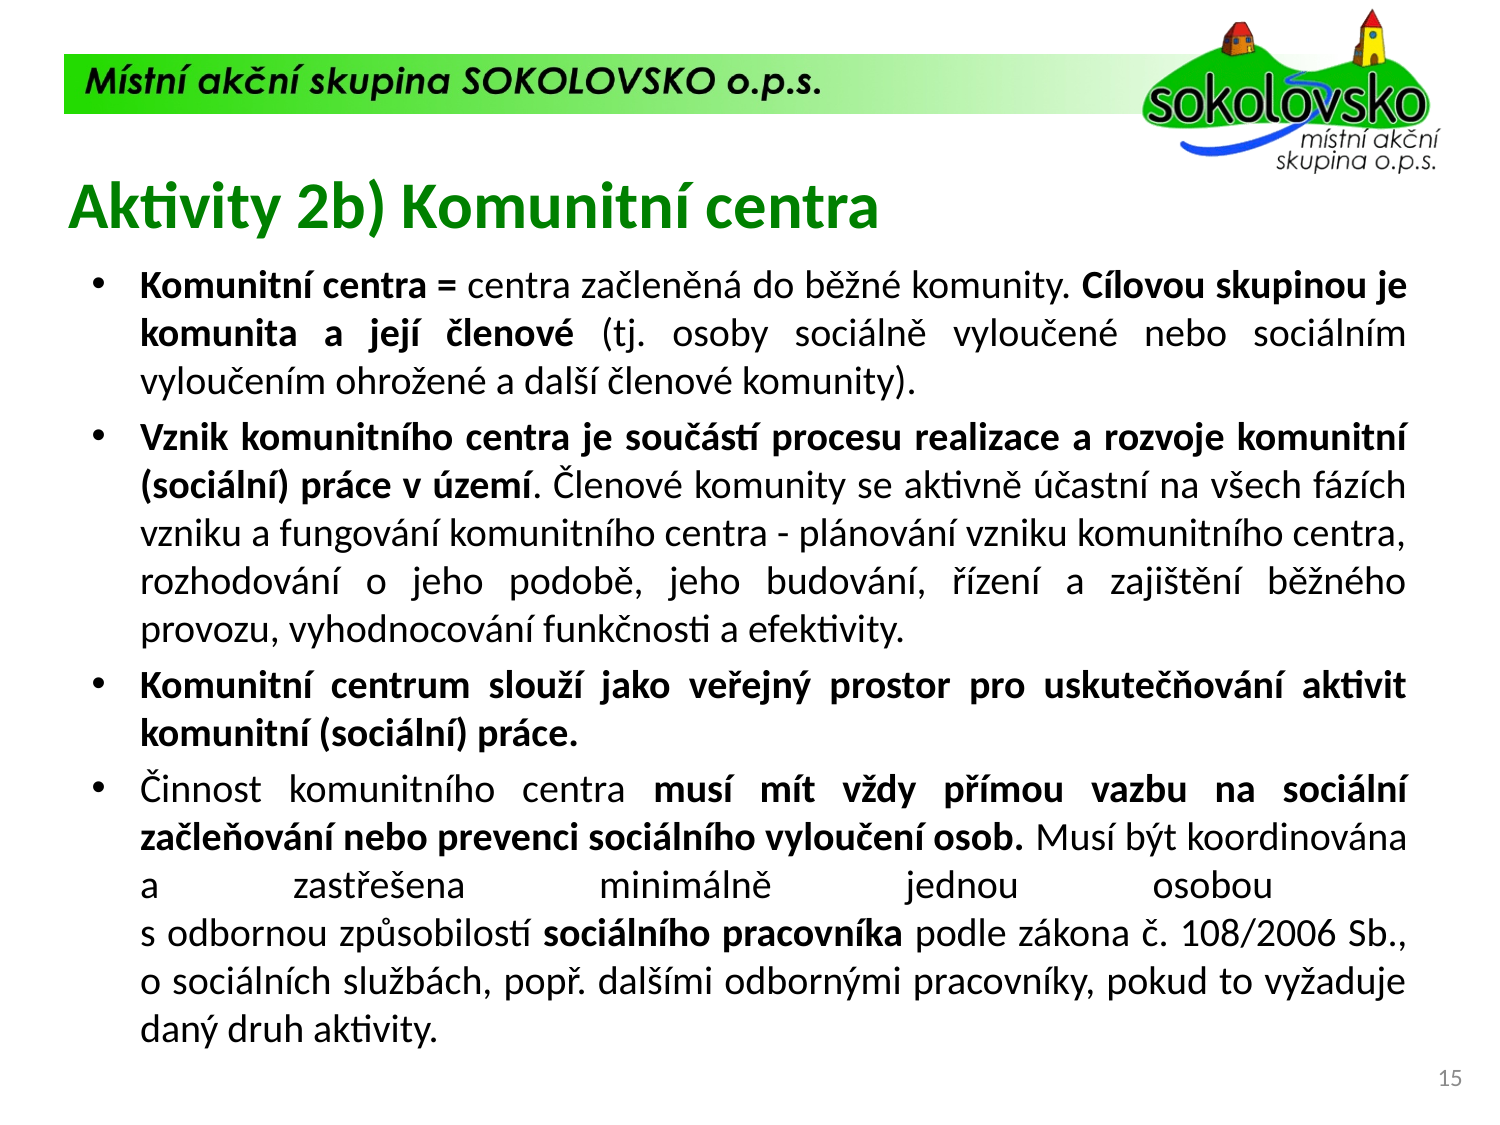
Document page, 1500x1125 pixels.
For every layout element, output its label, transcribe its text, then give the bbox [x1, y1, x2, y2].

title Aktivity 2b) Komunitní centra [53, 137, 1404, 268]
picture [64, 0, 1455, 197]
list Komunitní centra = centra začleněná do běžné komunity. Cílovou skupinou je komunita a její členové (tj. osoby sociálně vyloučené nebo sociálním vyloučením ohrožené a další členové komunity). Vznik komunitního centra je součástí procesu realizace a rozvoje komunitní (sociální) práce v území. Členové komunity se aktivně účastní na všech fázích vzniku a fungování komunitního centra - plánování vzniku komunitního centra, rozhodování o jeho podobě, jeho budování, řízení a zajištění běžného provozu, vyhodnocování funkčnosti a efektivity. Komunitní centrum slouží jako veřejný prostor pro uskutečňování aktivit komunitní (sociální) práce. Činnost komunitního centra musí mít vždy přímou vazbu na sociální začleňování nebo prevenci sociálního vyloučení osob. Musí být koordinována a zastřešena minimálně jednou osobou s odbornou způsobilostí sociálního pracovníka podle zákona č. 108/2006 Sb., o sociálních službách, popř. dalšími odbornými pracovníky, pokud to vyžaduje daný druh aktivity. [76, 250, 1424, 1083]
slide_number 15 [1128, 1046, 1478, 1107]
